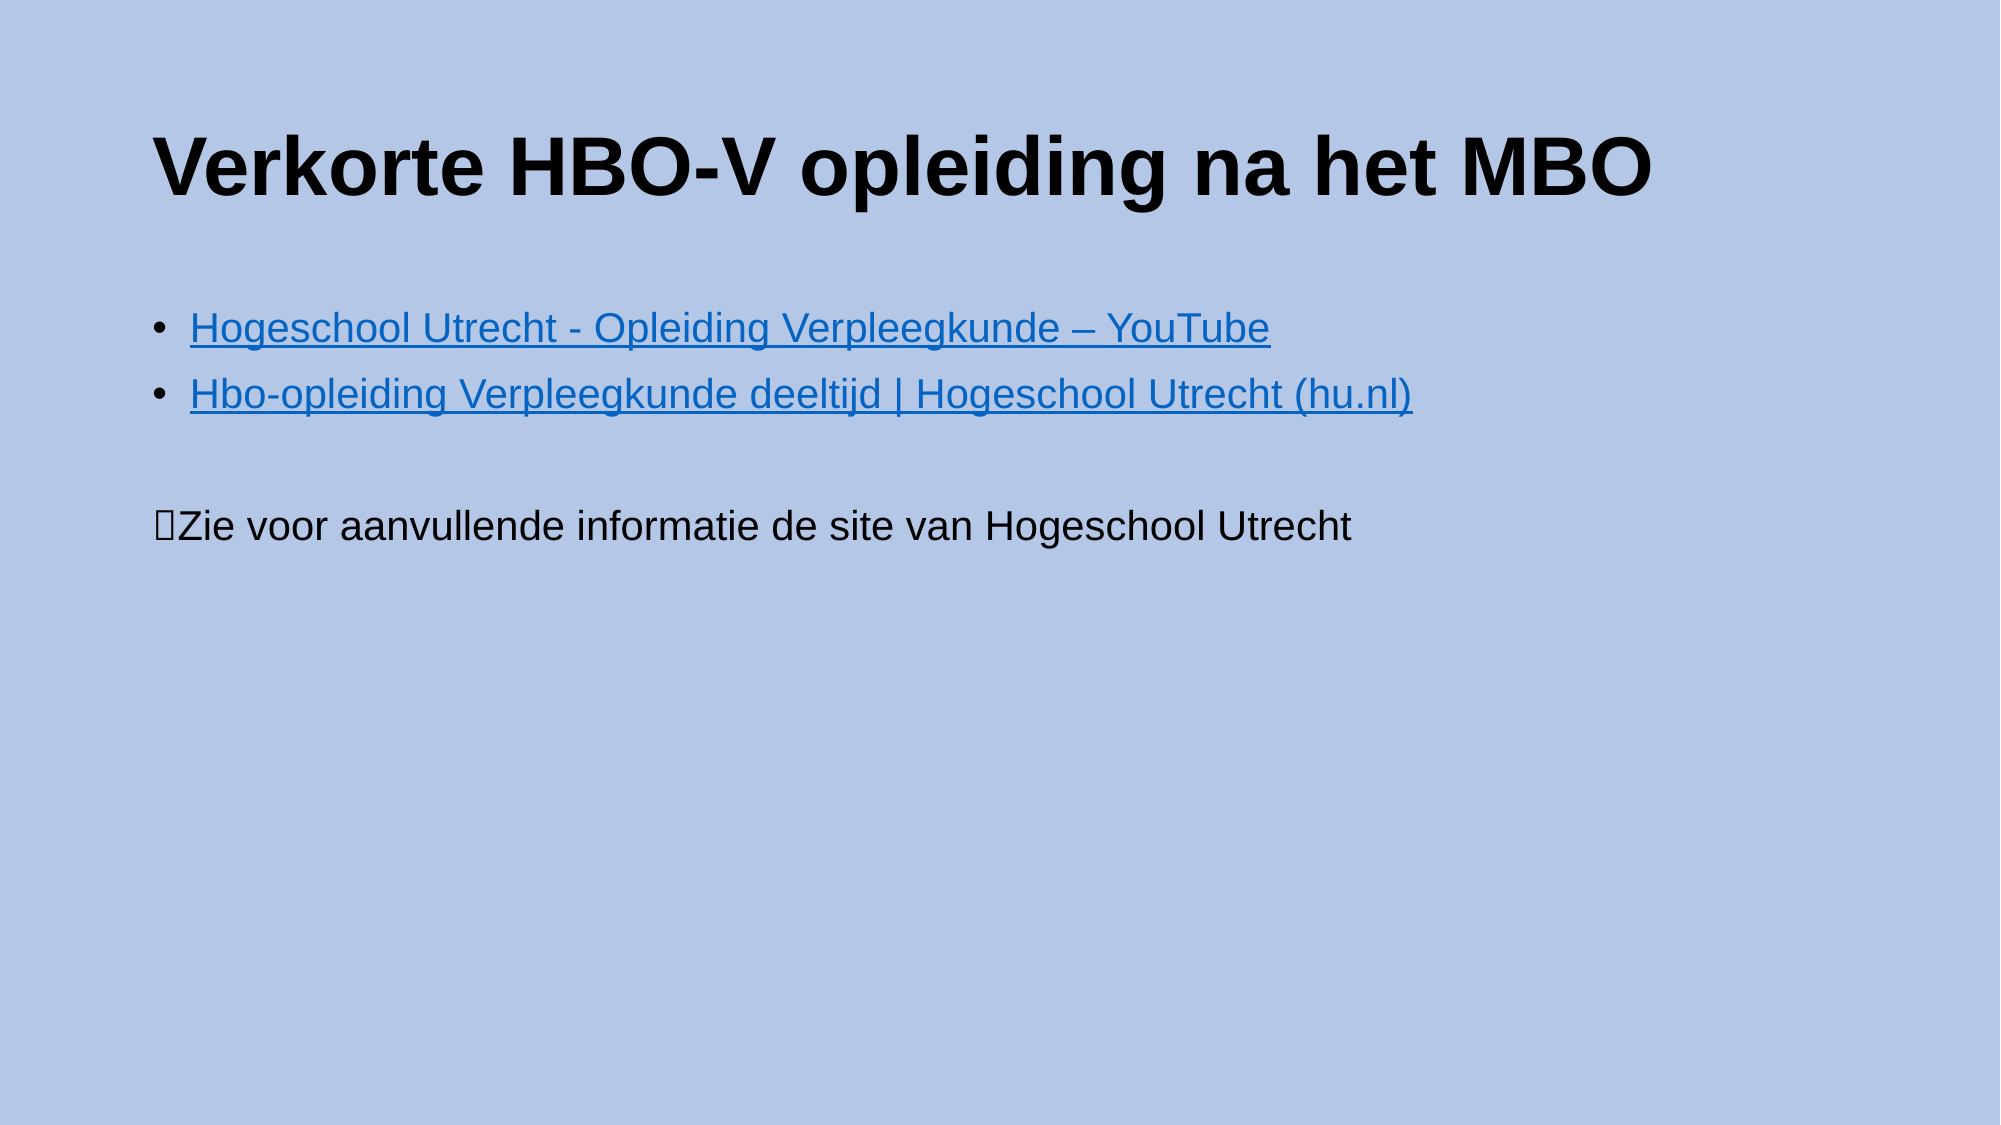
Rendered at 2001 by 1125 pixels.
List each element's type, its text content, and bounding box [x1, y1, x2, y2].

list Hogeschool Utrecht - Opleiding Verpleegkunde – YouTube Hbo-opleiding Verpleegkunde deeltijd | Hogeschool Utrecht (hu.nl) Zie voor aanvullende informatie de site van Hogeschool Utrecht [137, 299, 1863, 1014]
title Verkorte HBO-V opleiding na het MBO [137, 59, 1863, 278]
